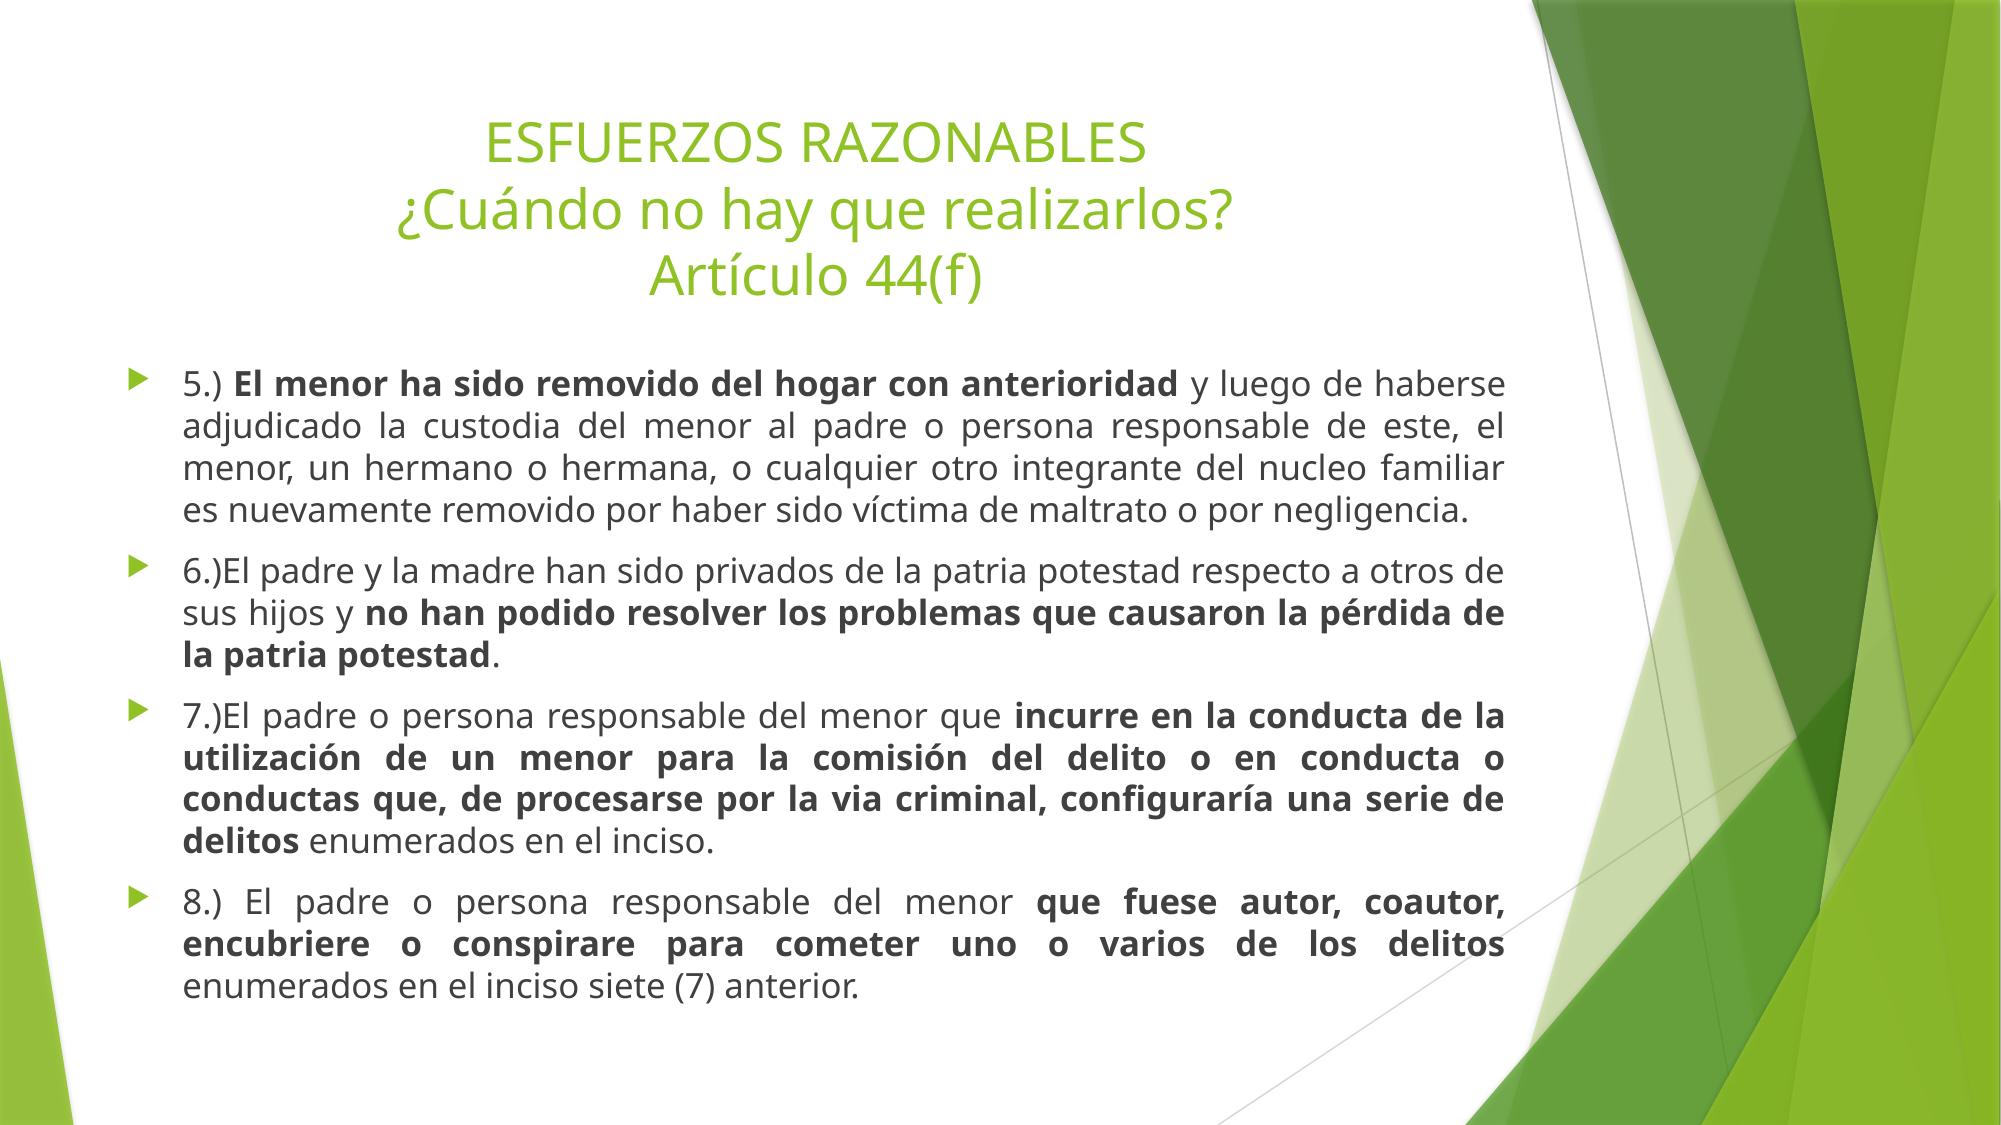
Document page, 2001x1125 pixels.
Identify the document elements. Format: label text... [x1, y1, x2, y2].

list 5.) El menor ha sido removido del hogar con anterioridad y luego de haberse adjudicado la custodia del menor al padre o persona responsable de este, el menor, un hermano o hermana, o cualquier otro integrante del nucleo familiar es nuevamente removido por haber sido víctima de maltrato o por negligencia. 6.)El padre y la madre han sido privados de la patria potestad respecto a otros de sus hijos y no han podido resolver los problemas que causaron la pérdida de la patria potestad. 7.)El padre o persona responsable del menor que incurre en la conducta de la utilización de un menor para la comisión del delito o en conducta o conductas que, de procesarse por la via criminal, configuraría una serie de delitos enumerados en el inciso. 8.) El padre o persona responsable del menor que fuese autor, coautor, encubriere o conspirare para cometer uno o varios de los delitos enumerados en el inciso siete (7) anterior. [111, 354, 1522, 1048]
title ESFUERZOS RAZONABLES ¿Cuándo no hay que realizarlos? Artículo 44(f) [111, 99, 1522, 317]
